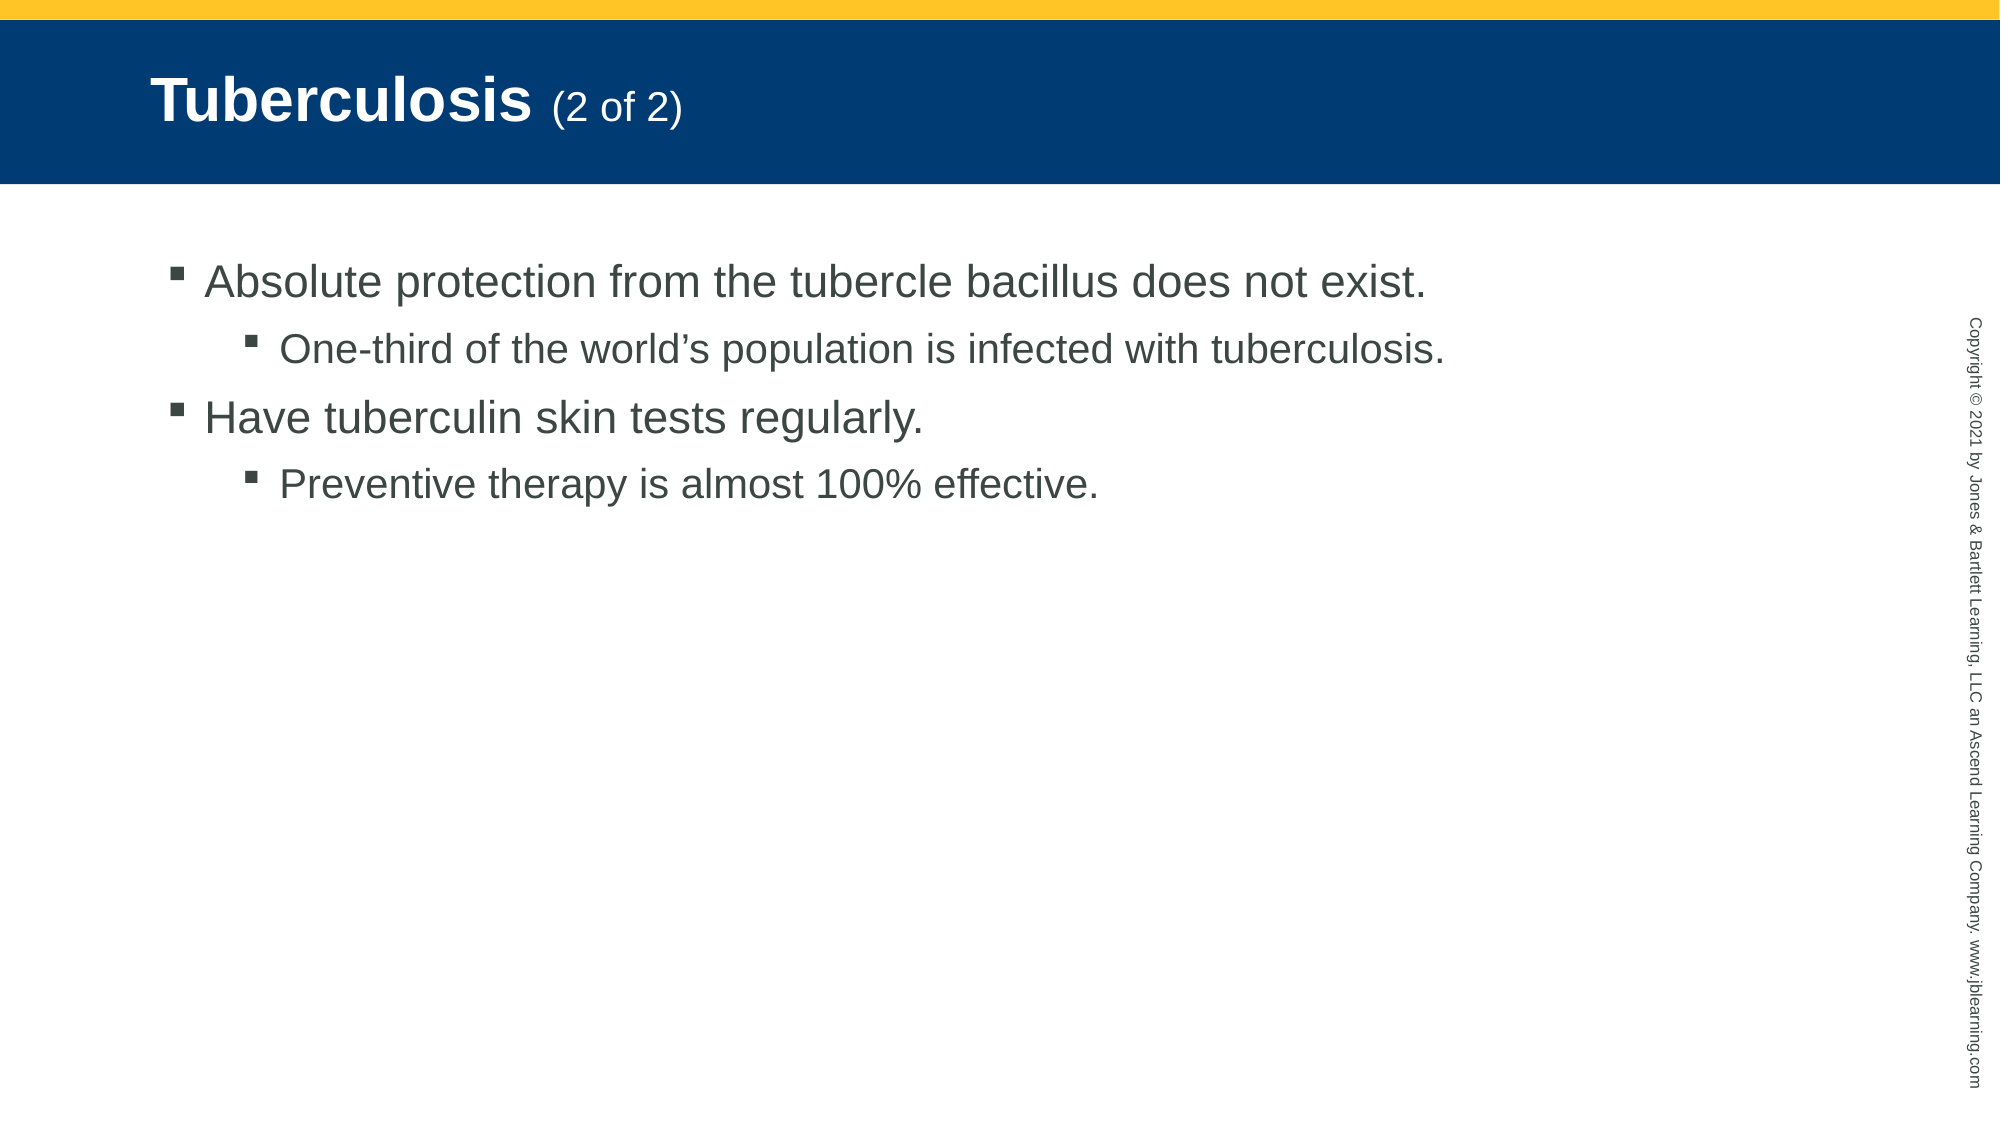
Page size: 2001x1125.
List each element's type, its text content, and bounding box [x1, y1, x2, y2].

title Tuberculosis (2 of 2) [0, 19, 2000, 185]
list Absolute protection from the tubercle bacillus does not exist. One-third of the world’s population is infected with tuberculosis. Have tuberculin skin tests regularly. Preventive therapy is almost 100% effective. [151, 244, 1840, 1016]
